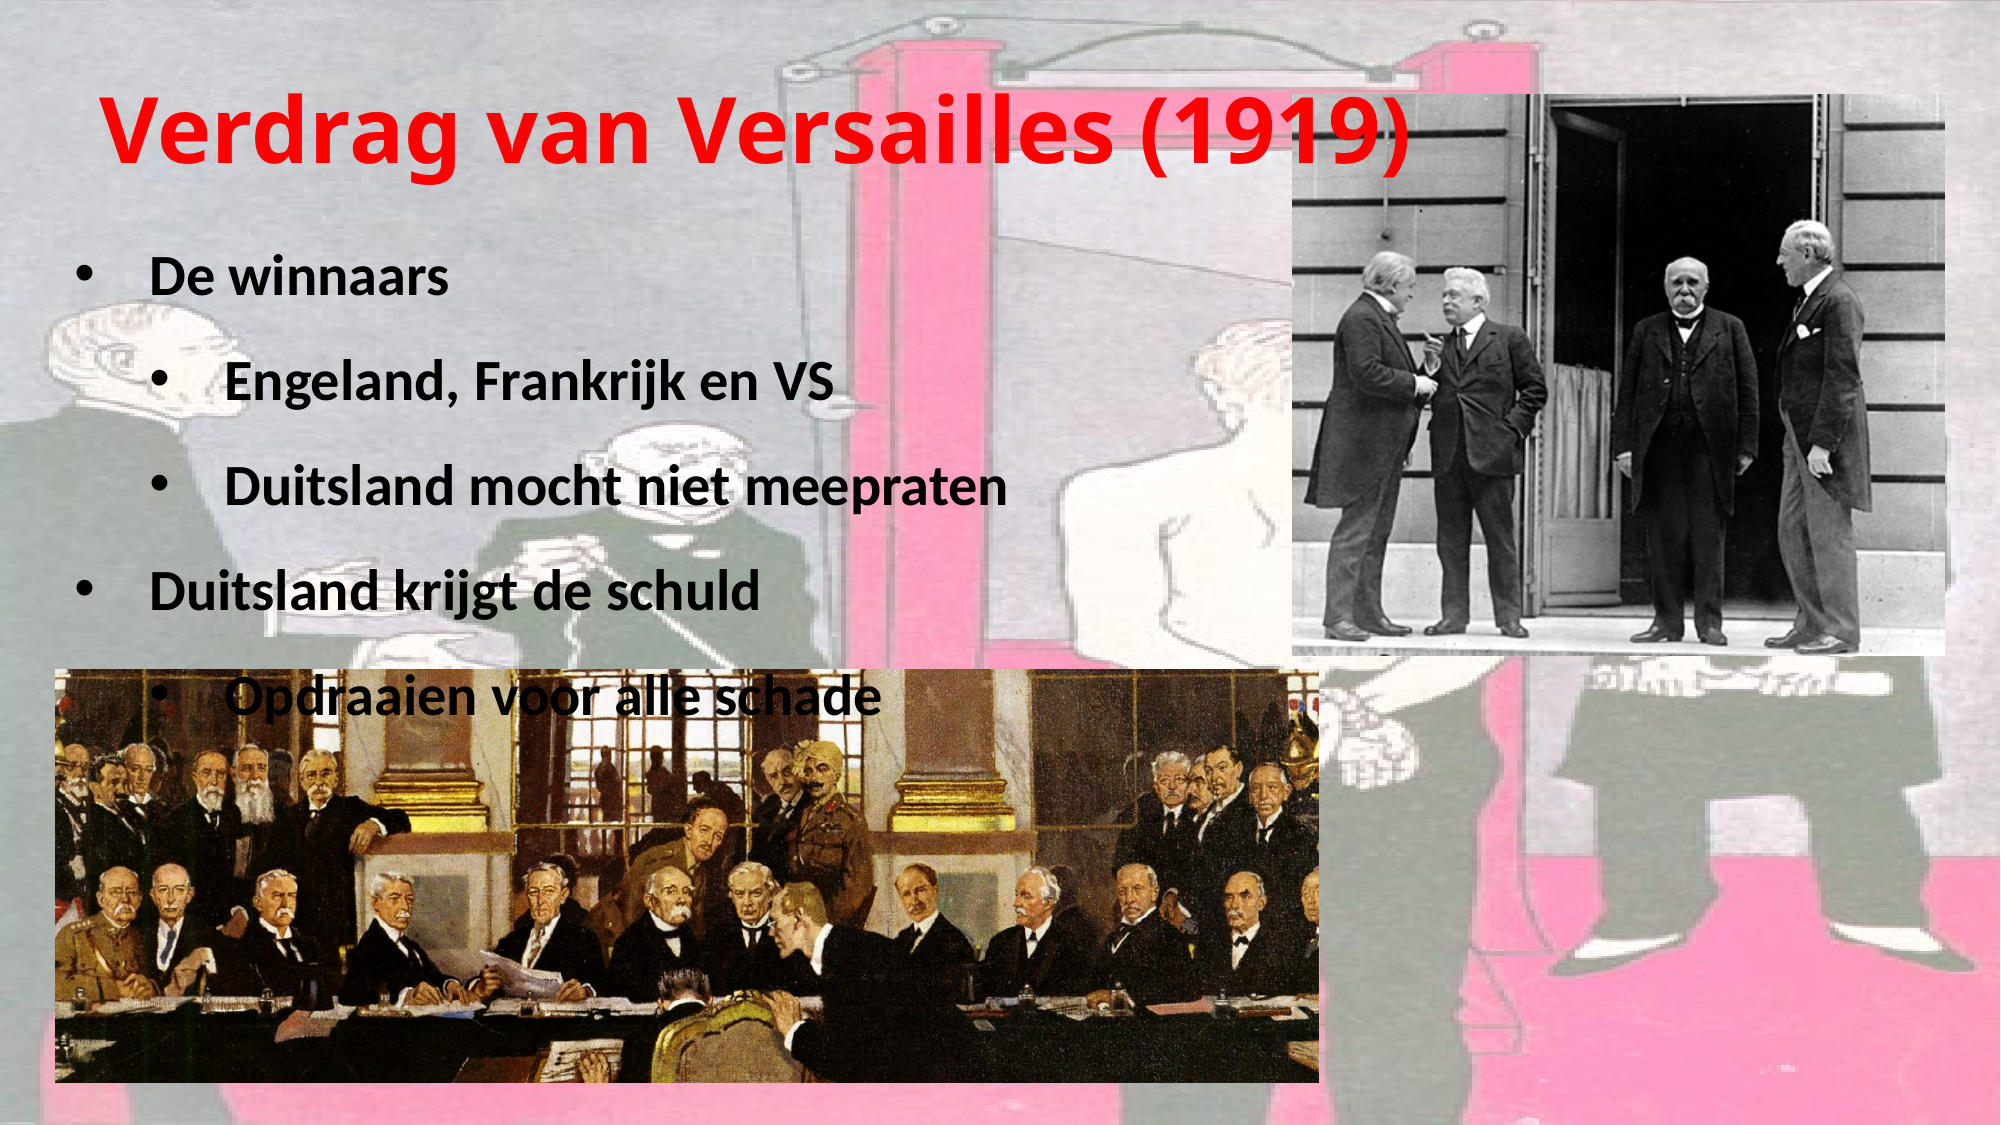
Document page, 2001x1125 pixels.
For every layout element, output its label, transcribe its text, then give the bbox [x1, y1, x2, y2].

picture [1292, 94, 1945, 656]
title Verdrag van Versailles (1919) [84, 25, 1518, 195]
picture [55, 669, 1319, 1083]
text_box De winnaars Engeland, Frankrijk en VS Duitsland mocht niet meepraten Duitsland krijgt de schuld Opdraaien voor alle schade [59, 195, 1518, 735]
